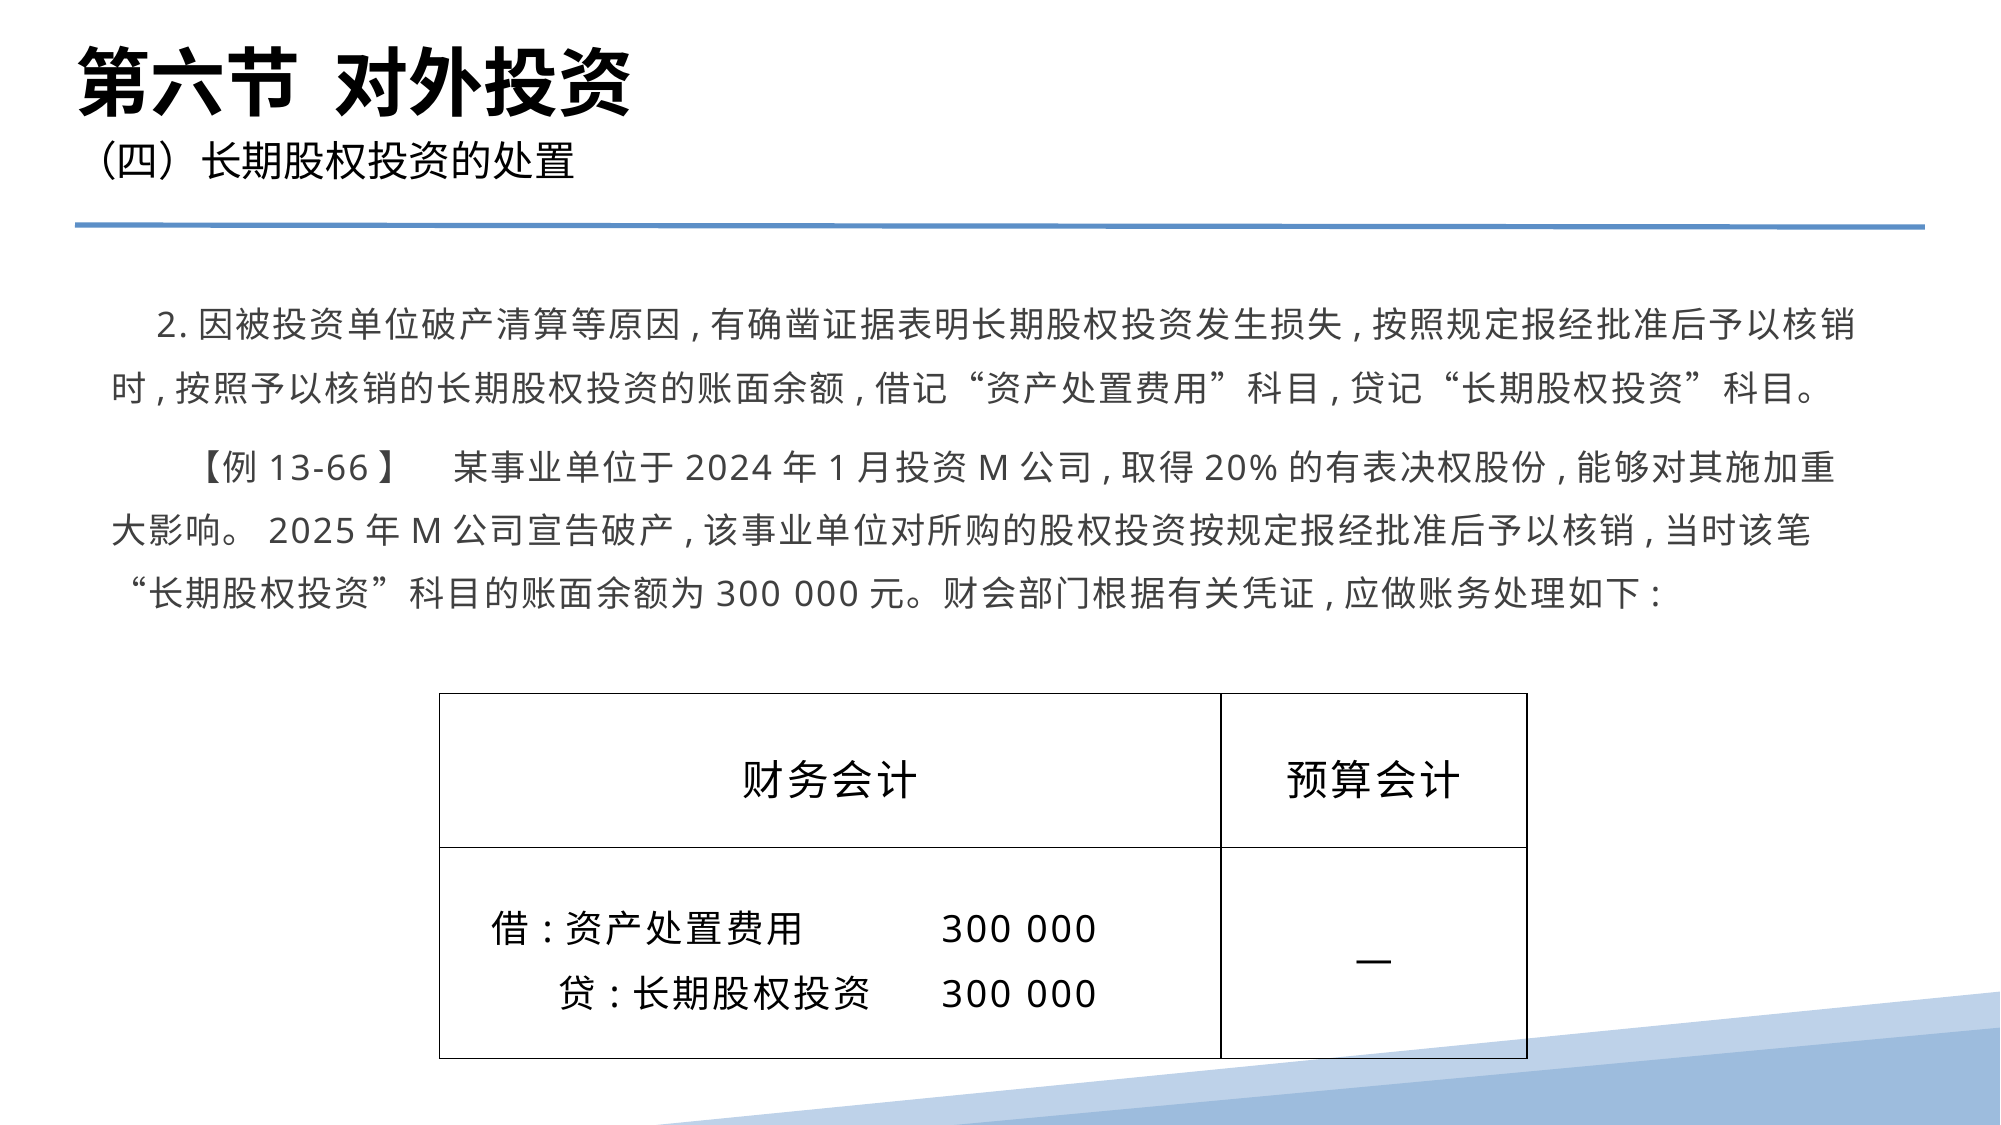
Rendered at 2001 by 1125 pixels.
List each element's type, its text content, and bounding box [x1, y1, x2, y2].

table_cell — [1222, 848, 1526, 991]
text_box 第六节 对外投资 [75, 24, 1925, 124]
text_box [656, 991, 2000, 1125]
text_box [74, 224, 1925, 228]
text_box （四）长期股权投资的处置 [75, 124, 1925, 200]
table_cell 借:资产处置费用 300 000 贷:长期股权投资 300 000 [440, 848, 1220, 1058]
table_header 预算会计 [1222, 694, 1526, 847]
text_box 2.因被投资单位破产清算等原因,有确凿证据表明长期股权投资发生损失,按照规定报经批准后予以核销时,按照予以核销的长期股权投资的账面余额,借记“资产处置费用”科目,贷记“长期股权投资”科目。 【例13-66】 某事业单位于2024年1月投资M公司,取得20%的有表决权股份,能够对其施加重大影响。2025年M公司宣告破产,该事业单位对所购的股权投资按规定报经批准后予以核销,当时该笔“长期股权投资”科目的账面余额为300 000元。财会部门根据有关凭证,应做账务处理如下: [100, 228, 1886, 671]
table_header 财务会计 [440, 694, 1220, 847]
